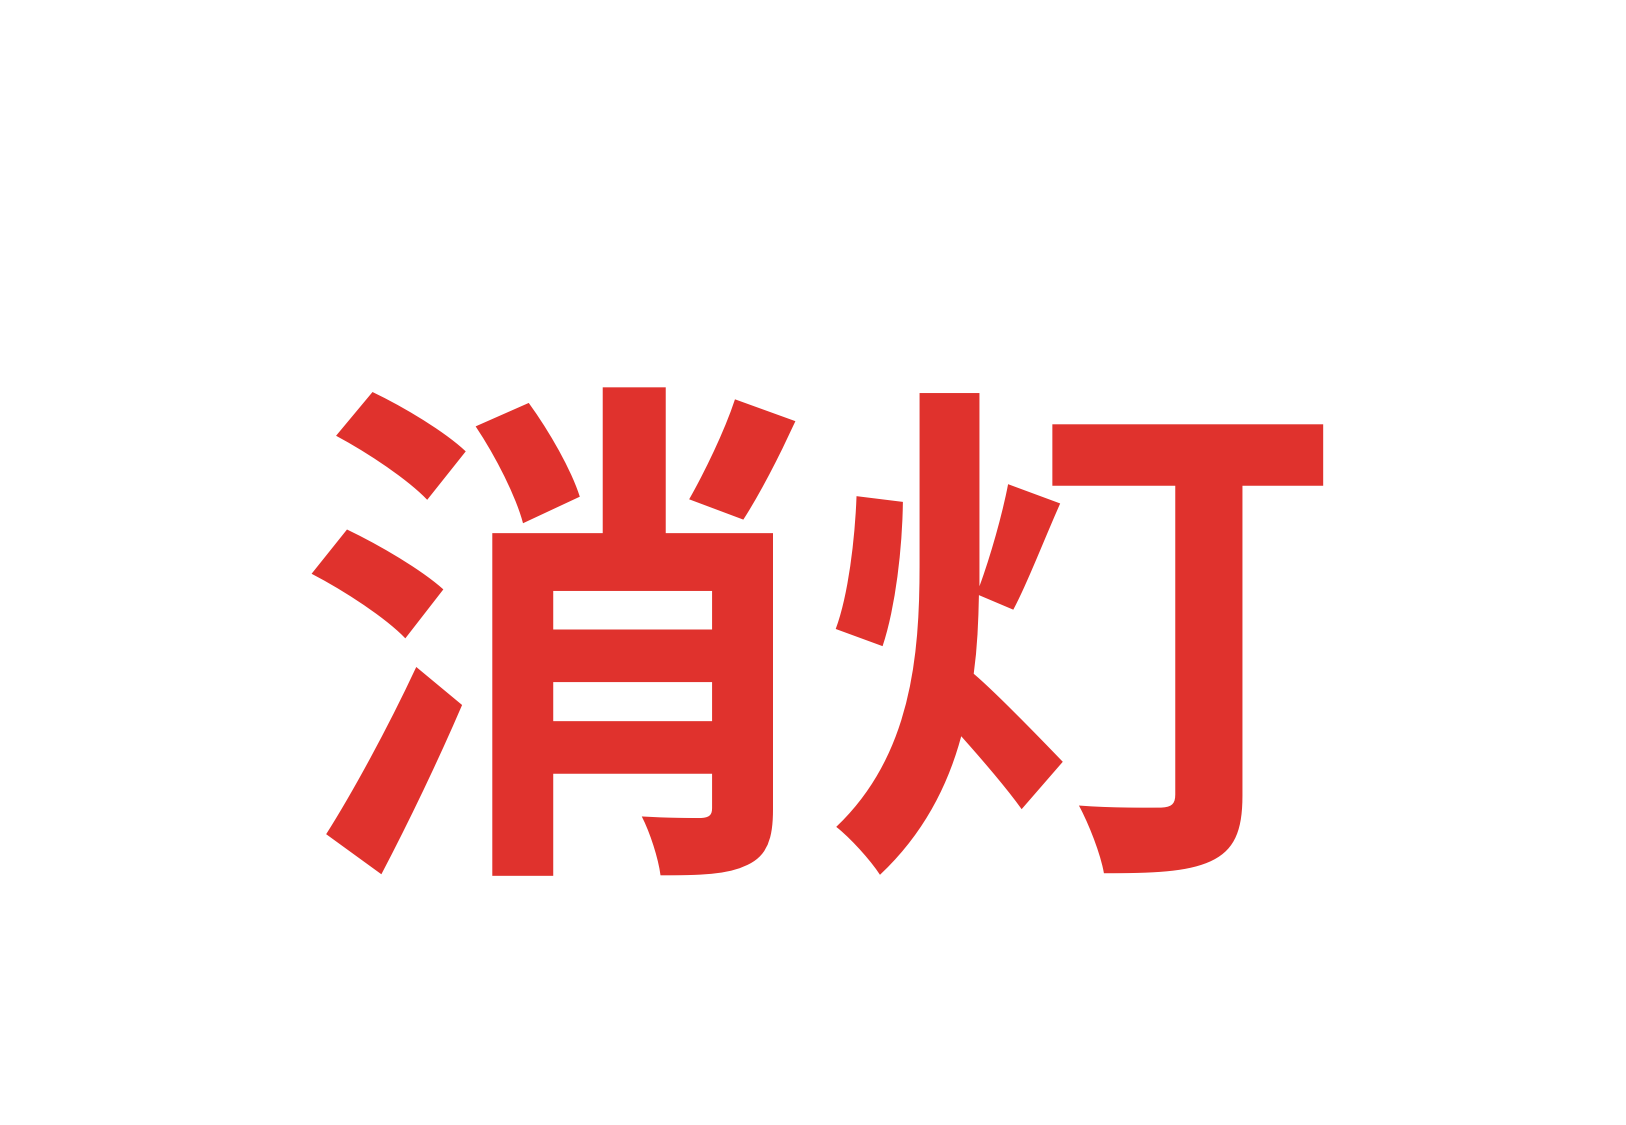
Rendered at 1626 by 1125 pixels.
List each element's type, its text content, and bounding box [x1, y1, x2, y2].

text_box 消灯 [44, 302, 1593, 943]
